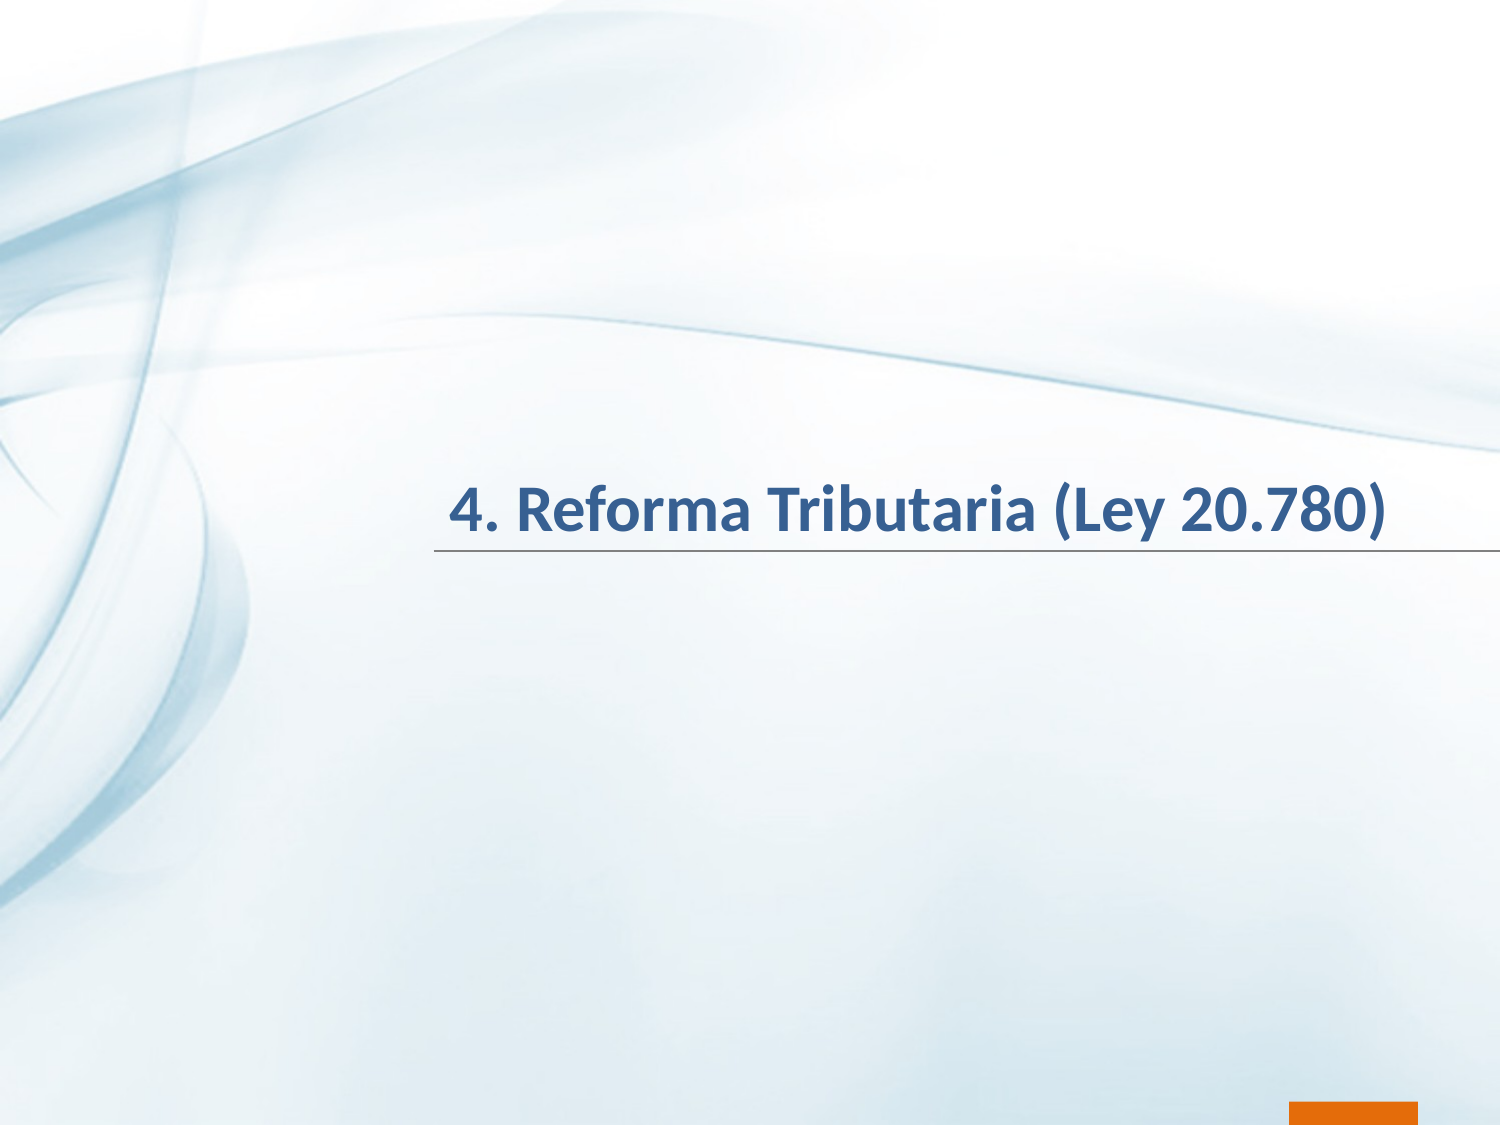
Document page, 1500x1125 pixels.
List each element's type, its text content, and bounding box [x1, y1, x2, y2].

text_box 4. Reforma Tributaria (Ley 20.780) [435, 433, 1447, 550]
text_box [1287, 1099, 1420, 1125]
picture [0, 0, 1500, 1125]
